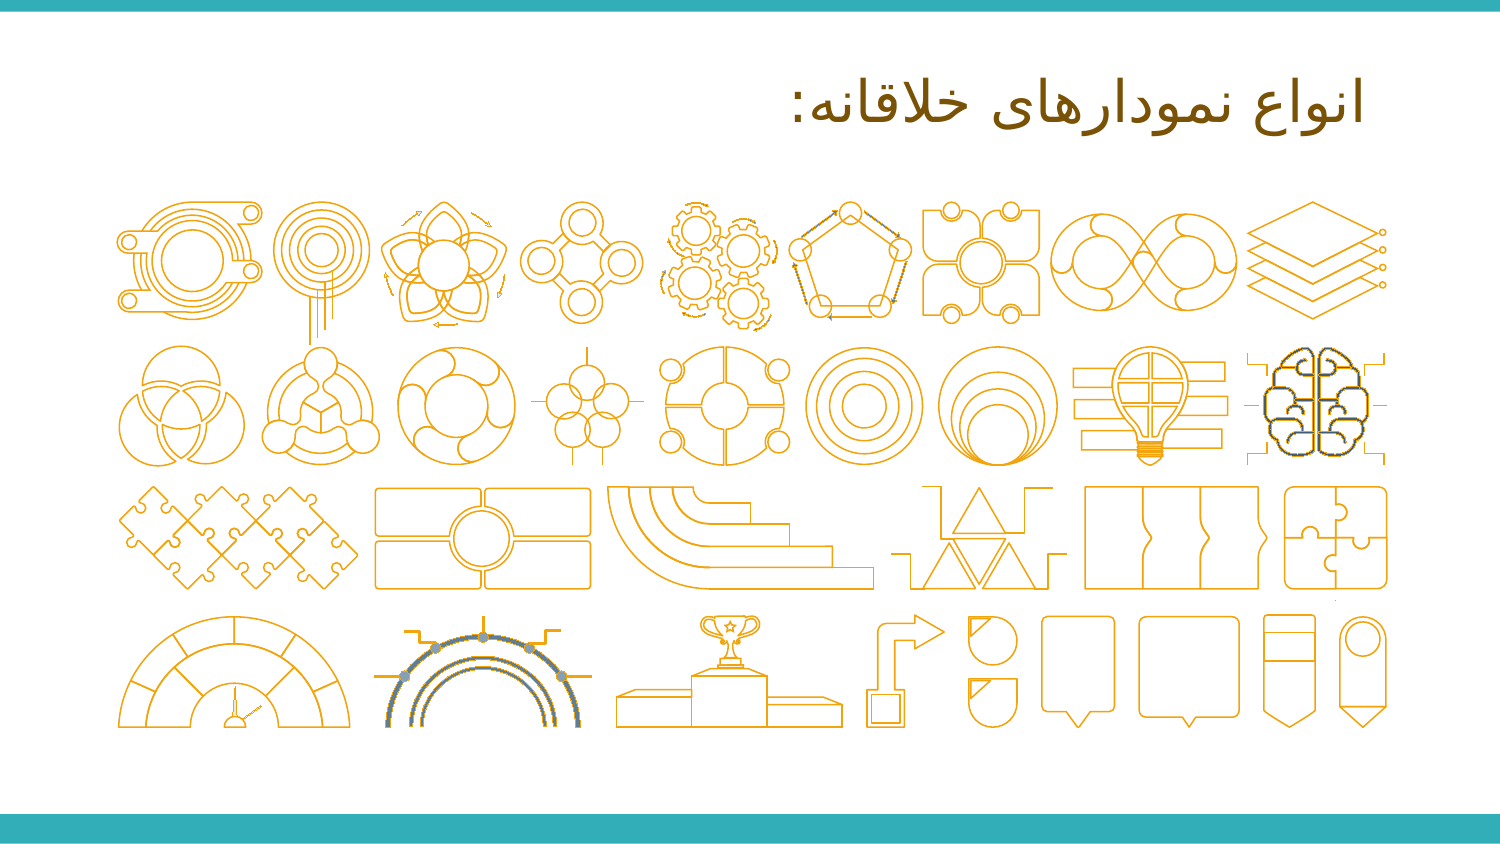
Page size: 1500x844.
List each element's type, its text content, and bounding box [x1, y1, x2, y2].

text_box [1050, 213, 1237, 311]
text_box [1243, 346, 1388, 466]
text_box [890, 486, 1068, 590]
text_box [518, 201, 650, 324]
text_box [607, 486, 874, 590]
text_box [660, 201, 778, 332]
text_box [1247, 201, 1388, 320]
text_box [968, 616, 1018, 666]
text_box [397, 347, 516, 465]
text_box انواع نمودارهای خلاقانه: [117, 49, 1382, 129]
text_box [659, 346, 790, 466]
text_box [118, 616, 350, 728]
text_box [119, 486, 359, 589]
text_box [616, 615, 843, 728]
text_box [375, 488, 591, 590]
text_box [1084, 486, 1268, 590]
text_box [1339, 616, 1387, 728]
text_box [866, 614, 945, 728]
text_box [922, 201, 1040, 324]
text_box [530, 346, 644, 466]
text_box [374, 615, 592, 728]
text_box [273, 201, 370, 345]
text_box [1263, 614, 1316, 728]
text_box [118, 345, 245, 467]
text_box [116, 201, 263, 330]
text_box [968, 678, 1018, 728]
text_box [1041, 616, 1115, 728]
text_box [805, 347, 923, 465]
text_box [938, 346, 1058, 466]
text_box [1284, 486, 1387, 590]
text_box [788, 201, 912, 321]
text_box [1073, 346, 1228, 466]
text_box [1139, 616, 1240, 728]
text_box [260, 347, 382, 465]
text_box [380, 201, 508, 337]
